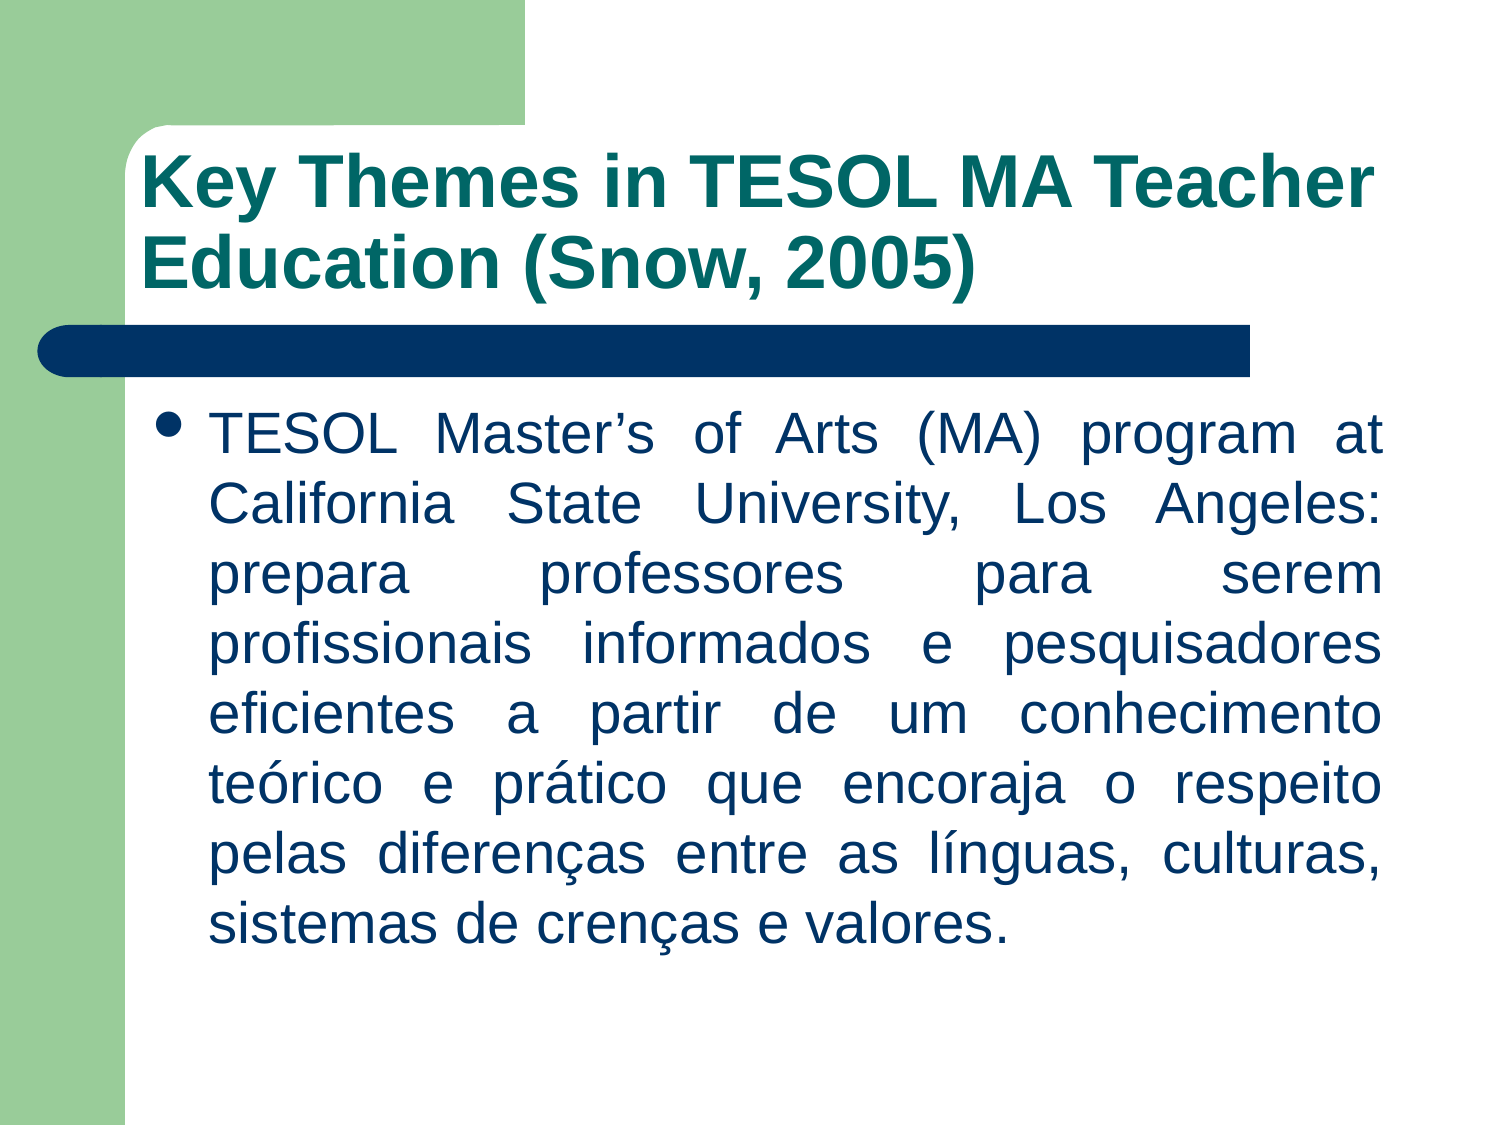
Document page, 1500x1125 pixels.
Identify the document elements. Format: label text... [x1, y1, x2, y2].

title Key Themes in TESOL MA Teacher Education (Snow, 2005) [124, 124, 1426, 313]
list TESOL Master’s of Arts (MA) program at California State University, Los Angeles: prepara professores para serem profissionais informados e pesquisadores eficientes a partir de um conhecimento teórico e prático que encoraja o respeito pelas diferenças entre as línguas, culturas, sistemas de crenças e valores. [137, 387, 1400, 999]
